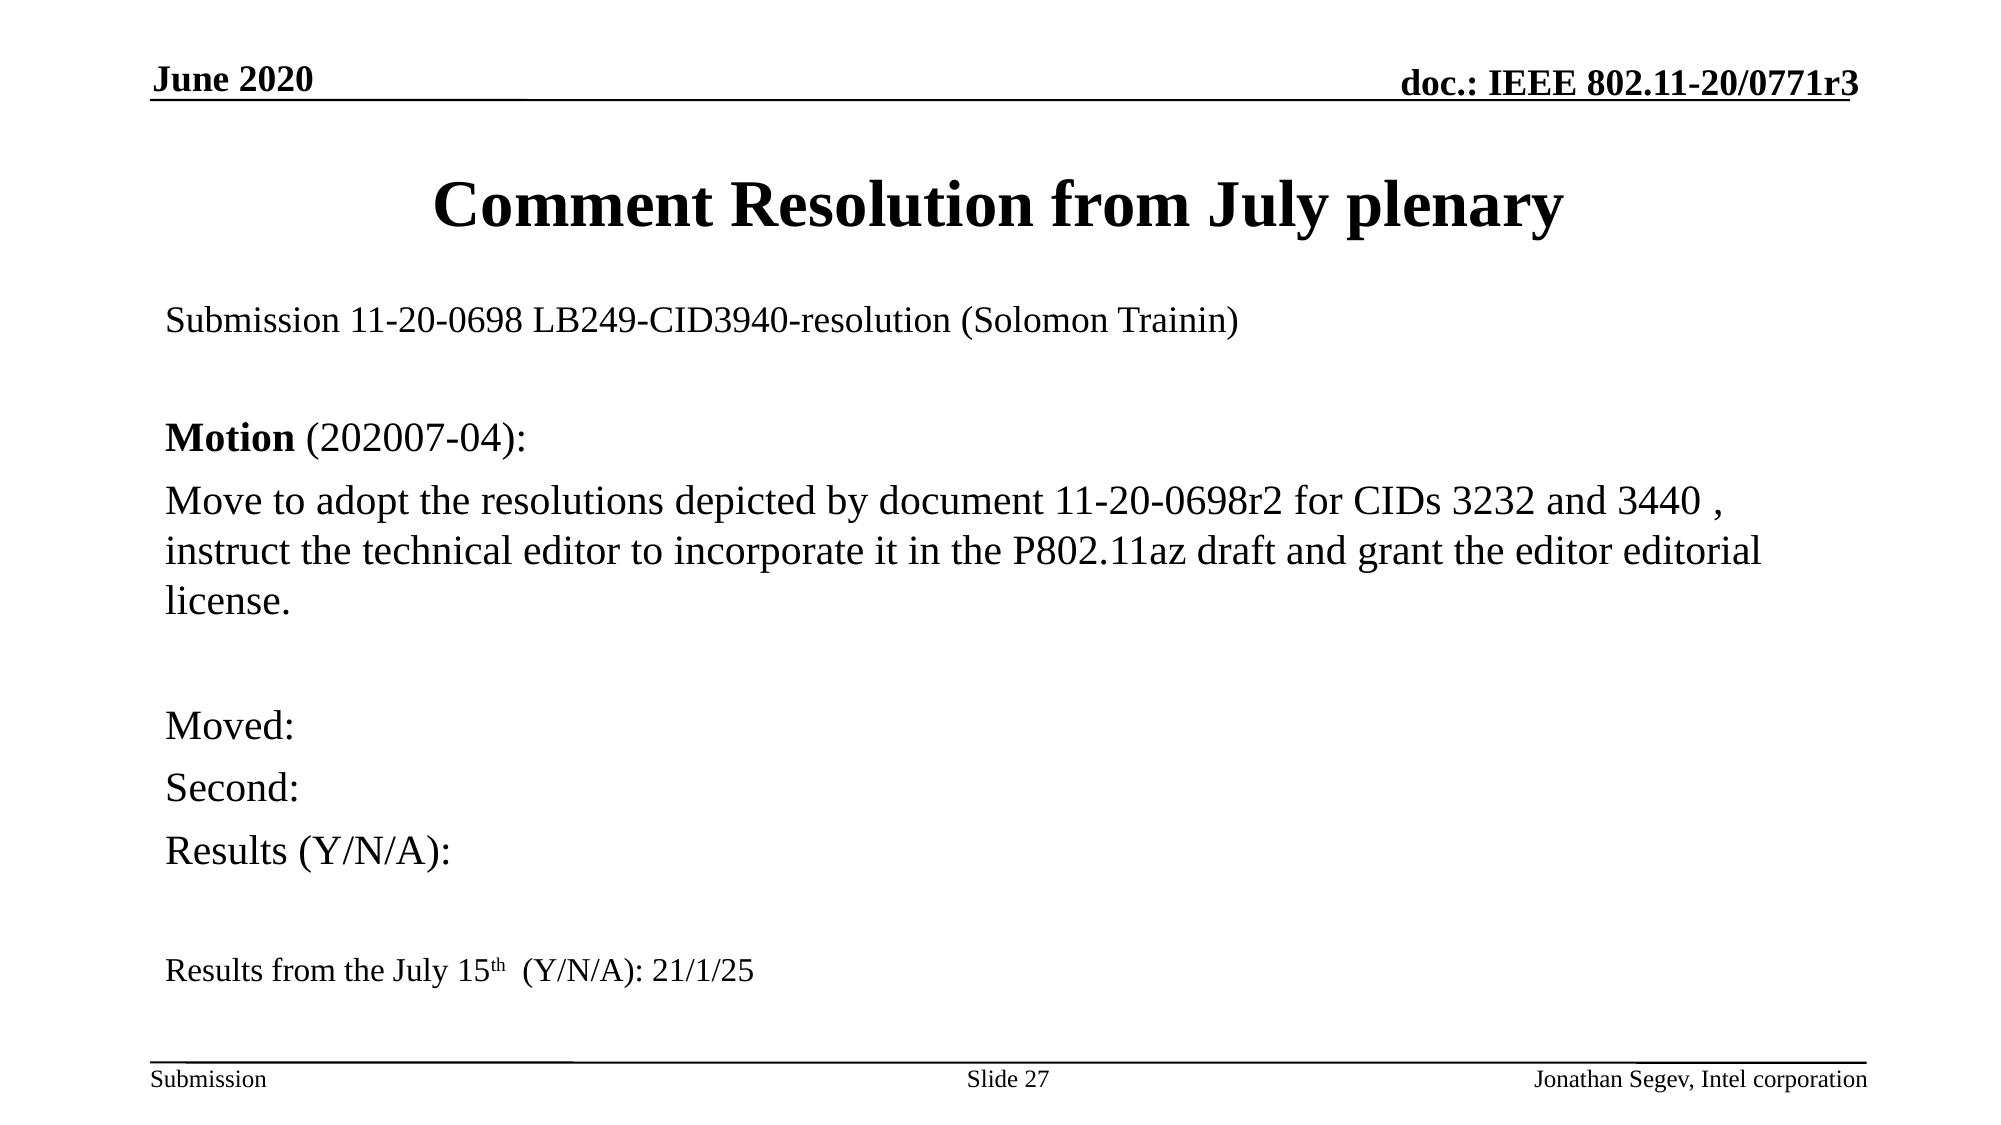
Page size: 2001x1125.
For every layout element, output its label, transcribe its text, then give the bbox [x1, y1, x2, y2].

list Submission 11-20-0698 LB249-CID3940-resolution (Solomon Trainin) Motion (202007-04): Move to adopt the resolutions depicted by document 11-20-0698r2 for CIDs 3232 and 3440 , instruct the technical editor to incorporate it in the P802.11az draft and grant the editor editorial license. Moved: Second: Results (Y/N/A): Results from the July 15th (Y/N/A): 21/1/25 [149, 286, 1850, 1000]
title Comment Resolution from July plenary [149, 112, 1850, 286]
footer Jonathan Segev, Intel corporation [1171, 1061, 1869, 1093]
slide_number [152, 54, 563, 100]
slide_number Slide 27 [950, 1061, 1067, 1123]
